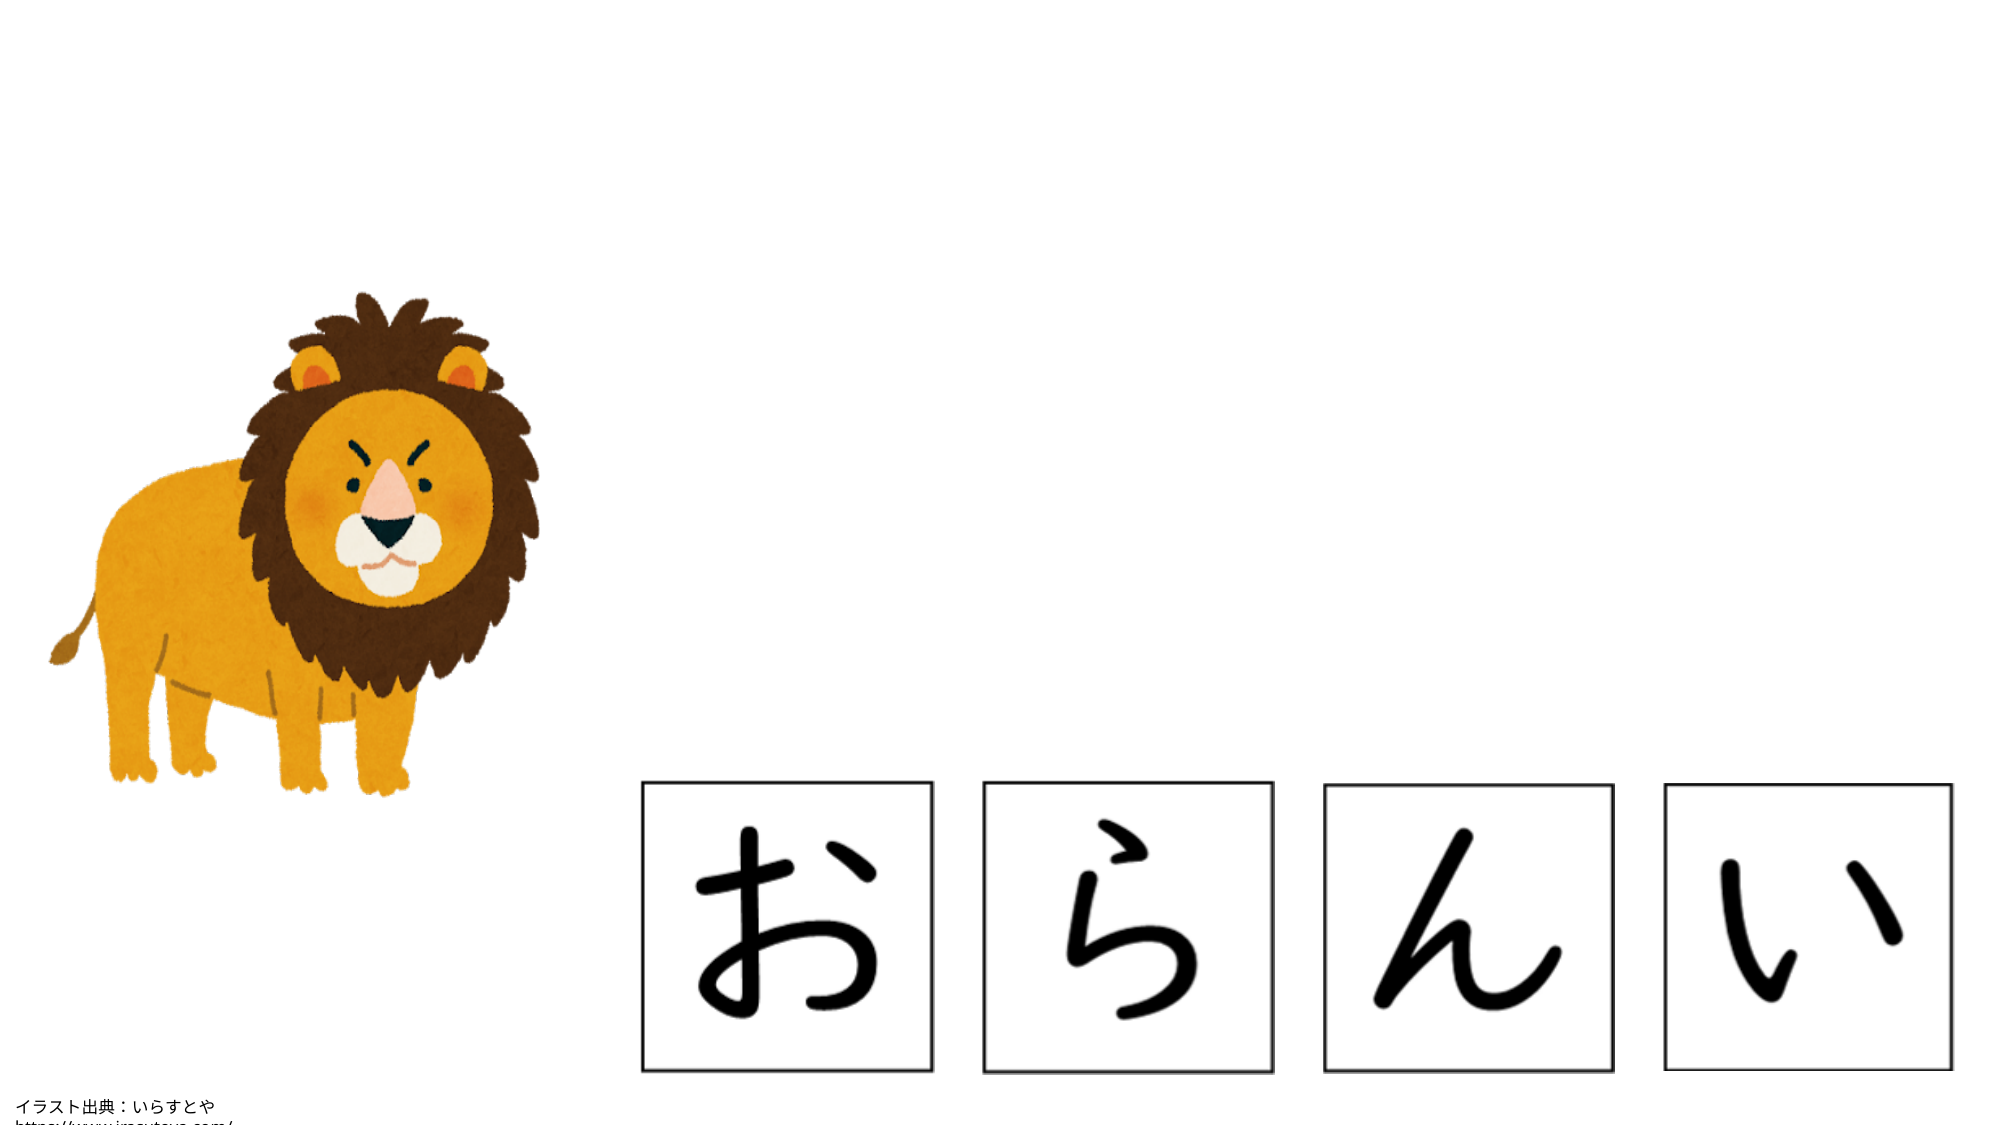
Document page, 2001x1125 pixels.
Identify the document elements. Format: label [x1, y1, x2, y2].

picture [1323, 783, 1615, 1074]
picture [980, 780, 1275, 1075]
picture [1663, 783, 1955, 1071]
picture [640, 780, 935, 1075]
list [43, 275, 557, 816]
